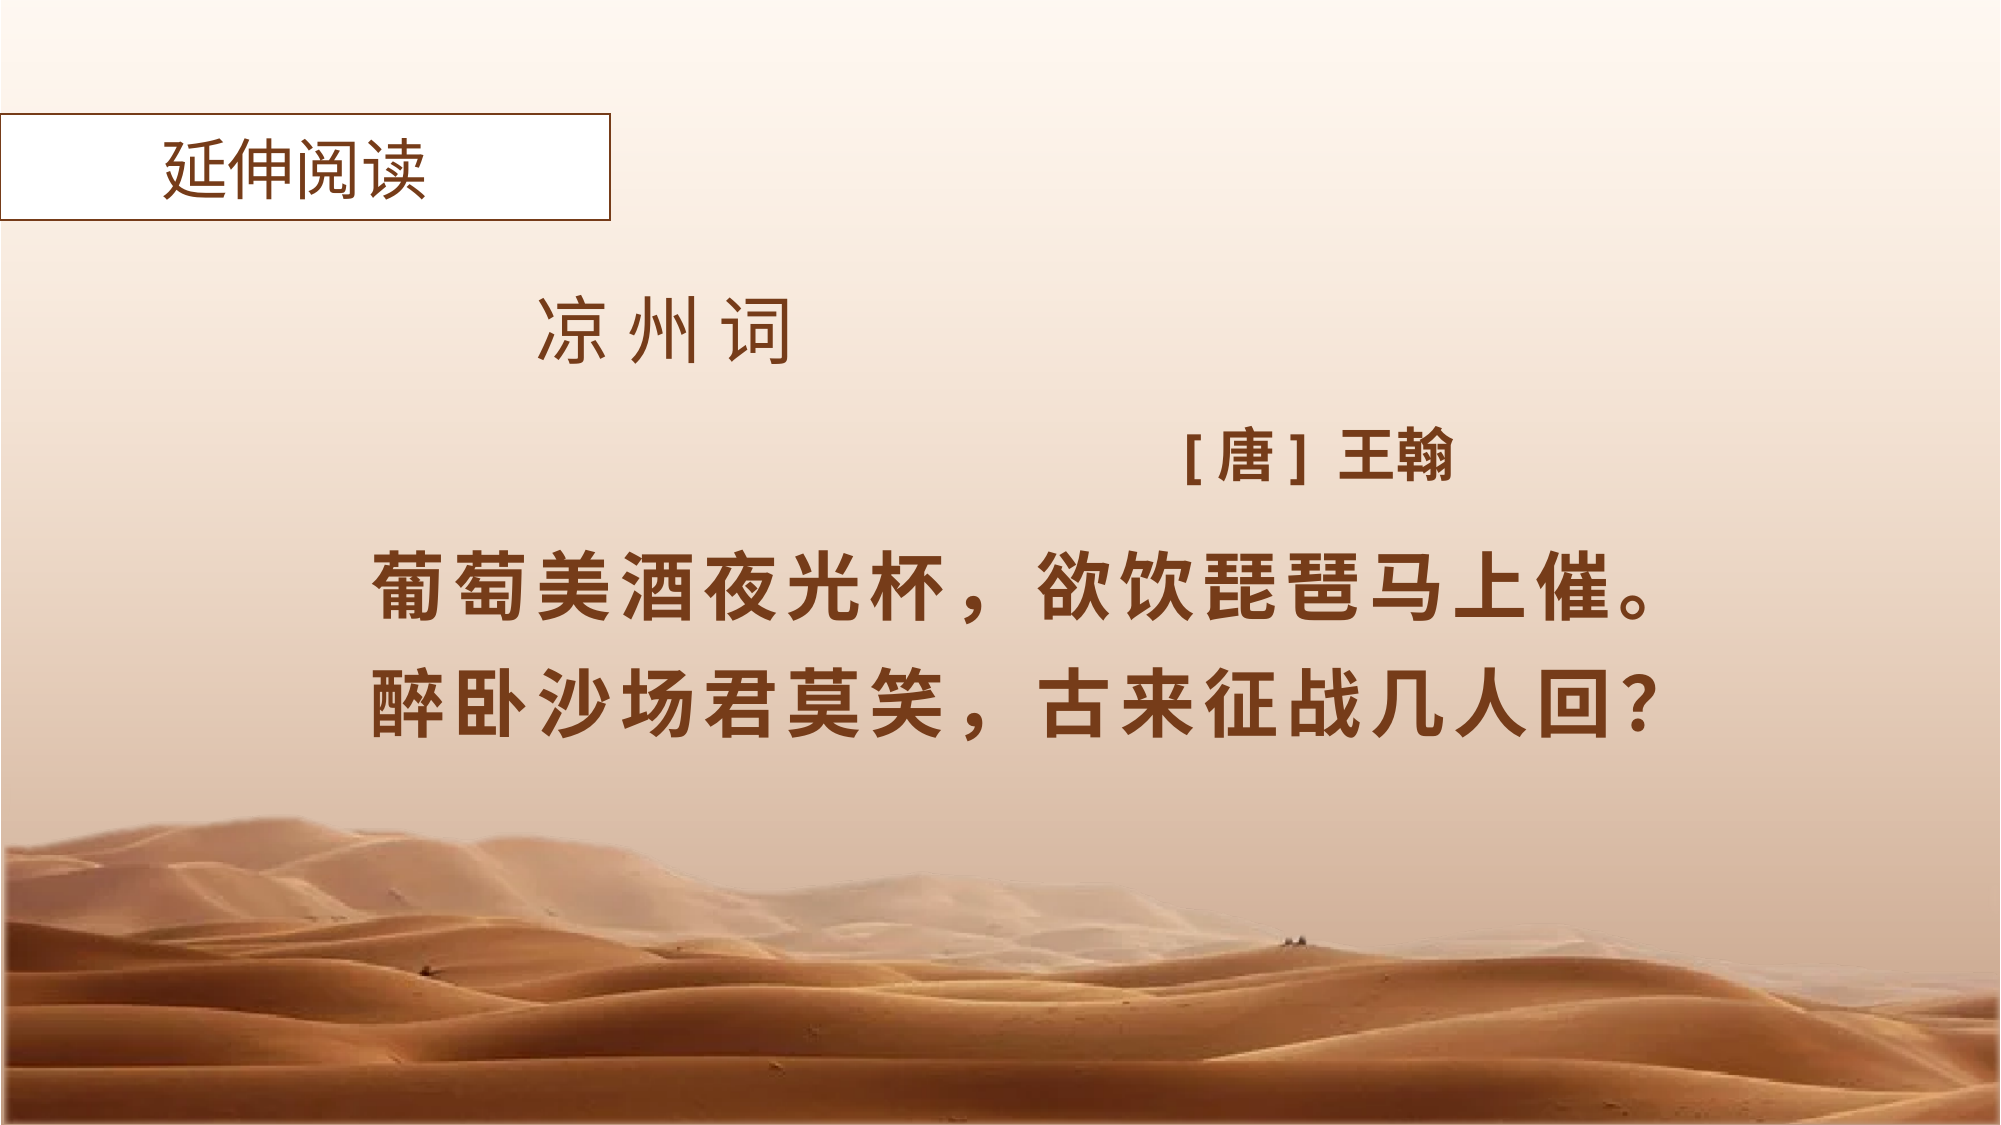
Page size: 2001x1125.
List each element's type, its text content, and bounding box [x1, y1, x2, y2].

text_box [0, 113, 611, 221]
text_box 葡萄美酒夜光杯，欲饮琵琶马上催。 醉卧沙场君莫笑，古来征战几人回？ [355, 505, 1789, 755]
text_box [唐] 王翰 [1169, 410, 1555, 496]
picture [4, 784, 2000, 1124]
text_box 延伸阅读 [146, 120, 473, 215]
text_box 凉 州 词 [425, 258, 1587, 382]
text_box [1, 0, 2000, 1125]
